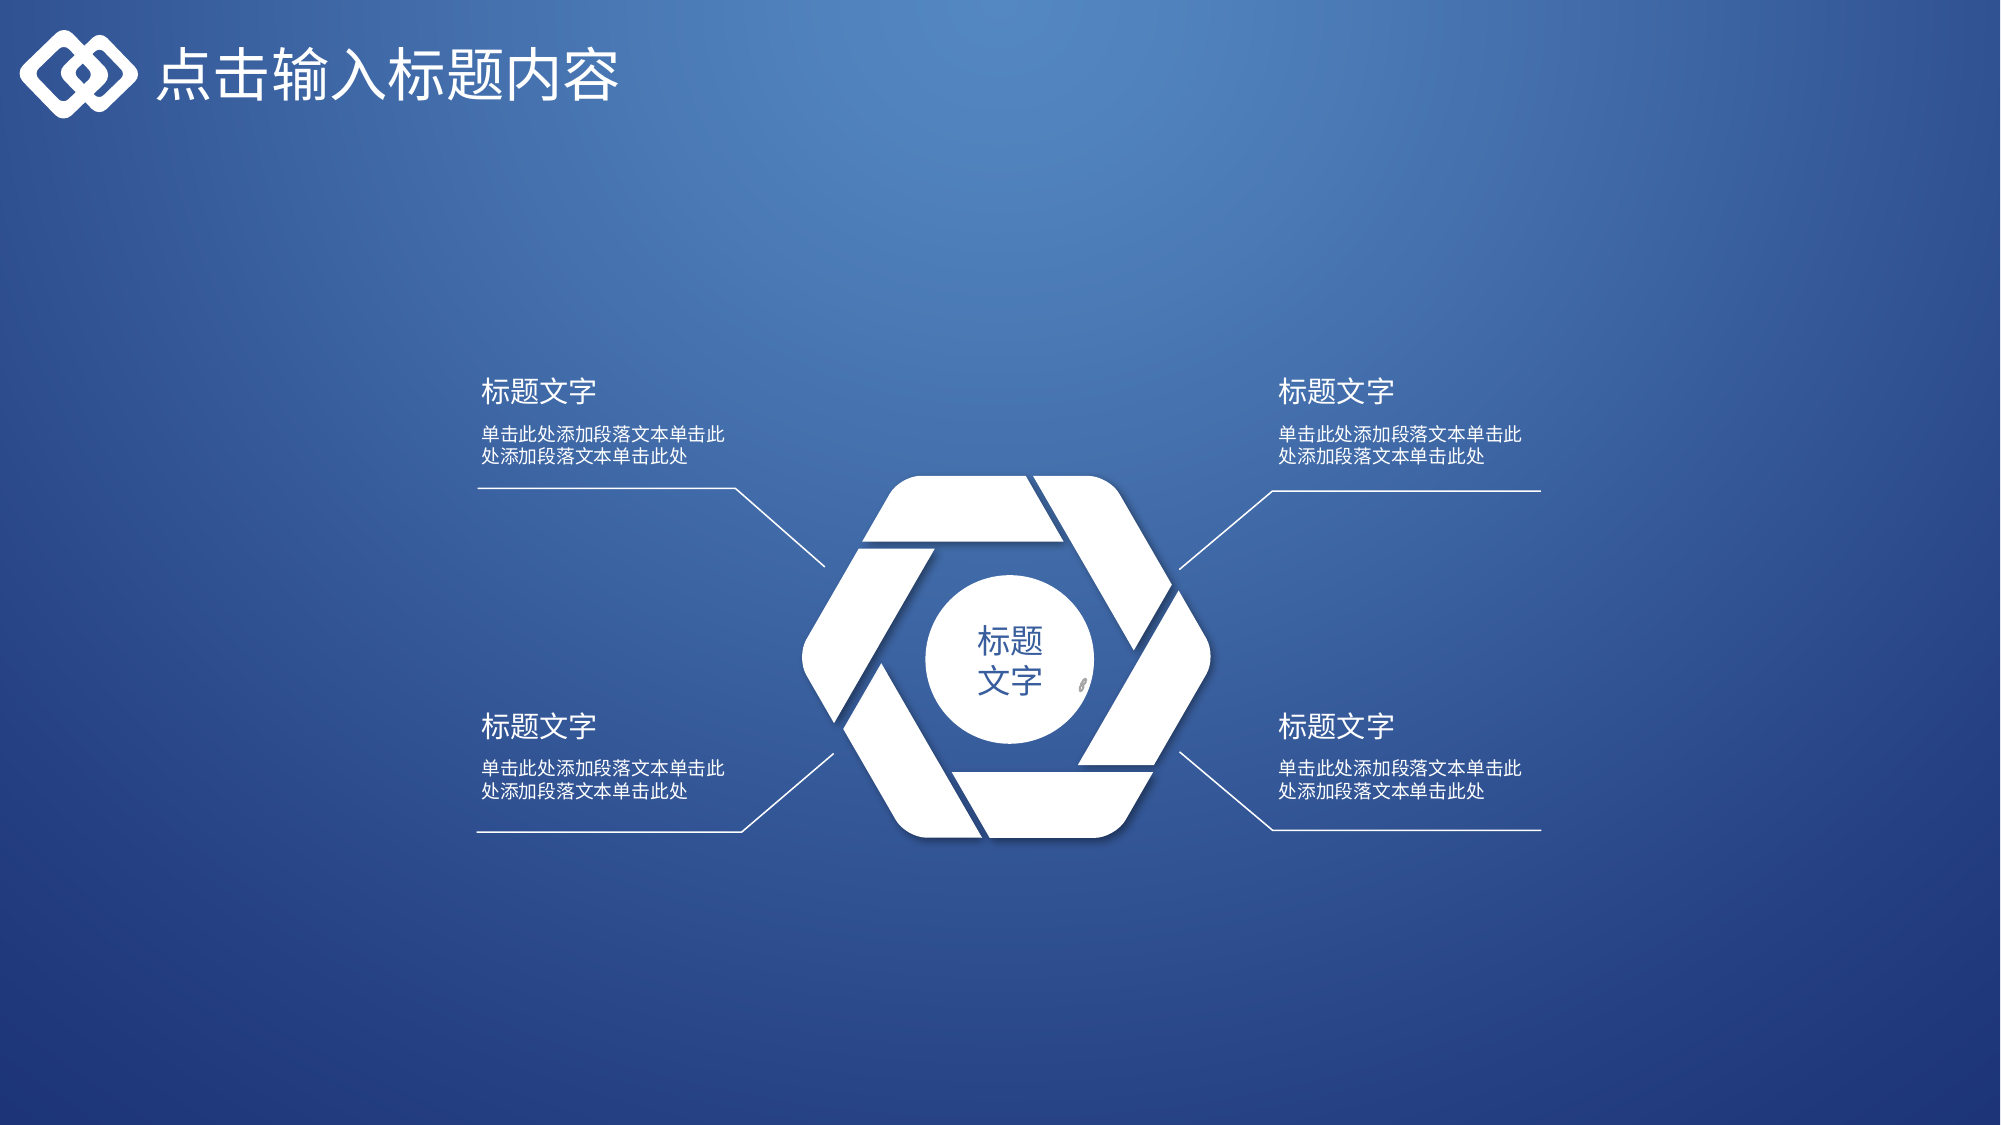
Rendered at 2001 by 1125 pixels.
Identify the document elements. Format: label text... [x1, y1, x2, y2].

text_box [1263, 365, 1553, 476]
text_box [1077, 590, 1211, 766]
text_box [953, 772, 1154, 838]
text_box [1032, 475, 1172, 651]
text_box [925, 575, 1095, 744]
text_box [465, 365, 756, 476]
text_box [465, 700, 756, 811]
text_box [1178, 751, 1542, 832]
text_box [1263, 700, 1553, 811]
picture [0, 0, 2001, 1125]
text_box [843, 664, 983, 838]
text_box [476, 752, 835, 834]
text_box [1178, 490, 1541, 571]
text_box [802, 548, 935, 724]
text_box [477, 487, 826, 568]
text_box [29, 39, 130, 110]
text_box 点击输入标题内容 [154, 42, 630, 105]
text_box [862, 475, 1064, 542]
